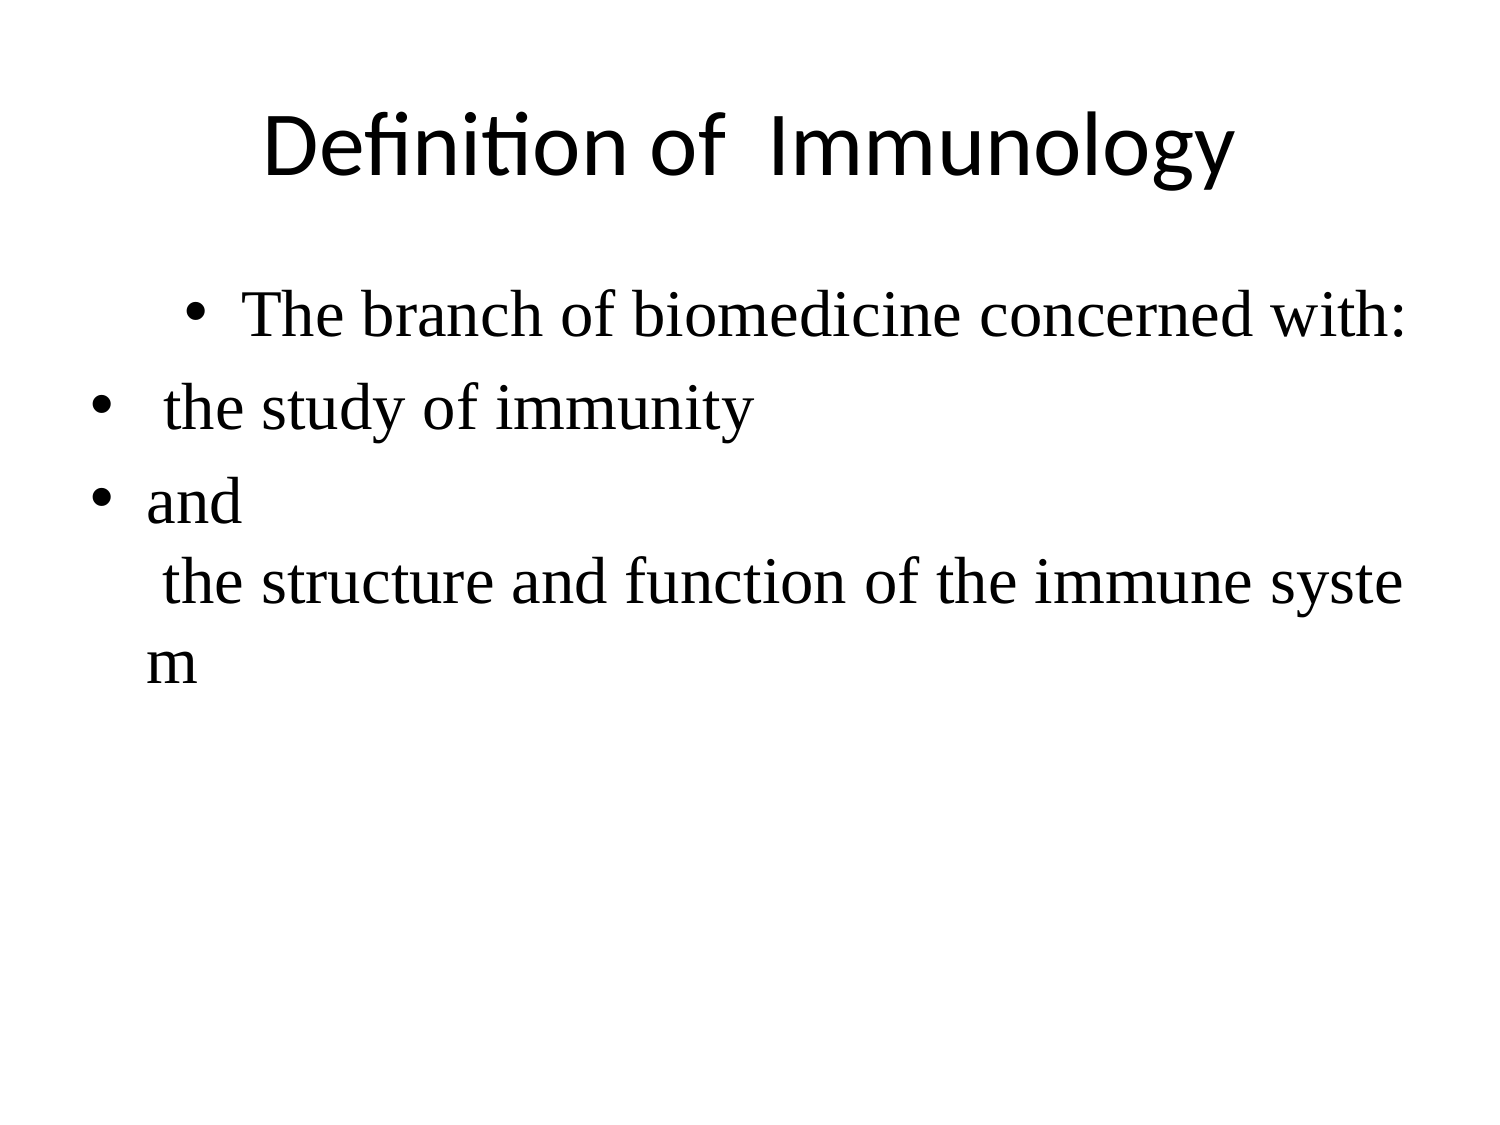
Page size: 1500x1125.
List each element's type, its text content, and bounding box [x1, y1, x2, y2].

list The branch of biomedicine concerned with: the study of immunity and the structure and function of the immune system [75, 262, 1425, 1005]
title Definition of Immunology [75, 45, 1425, 233]
